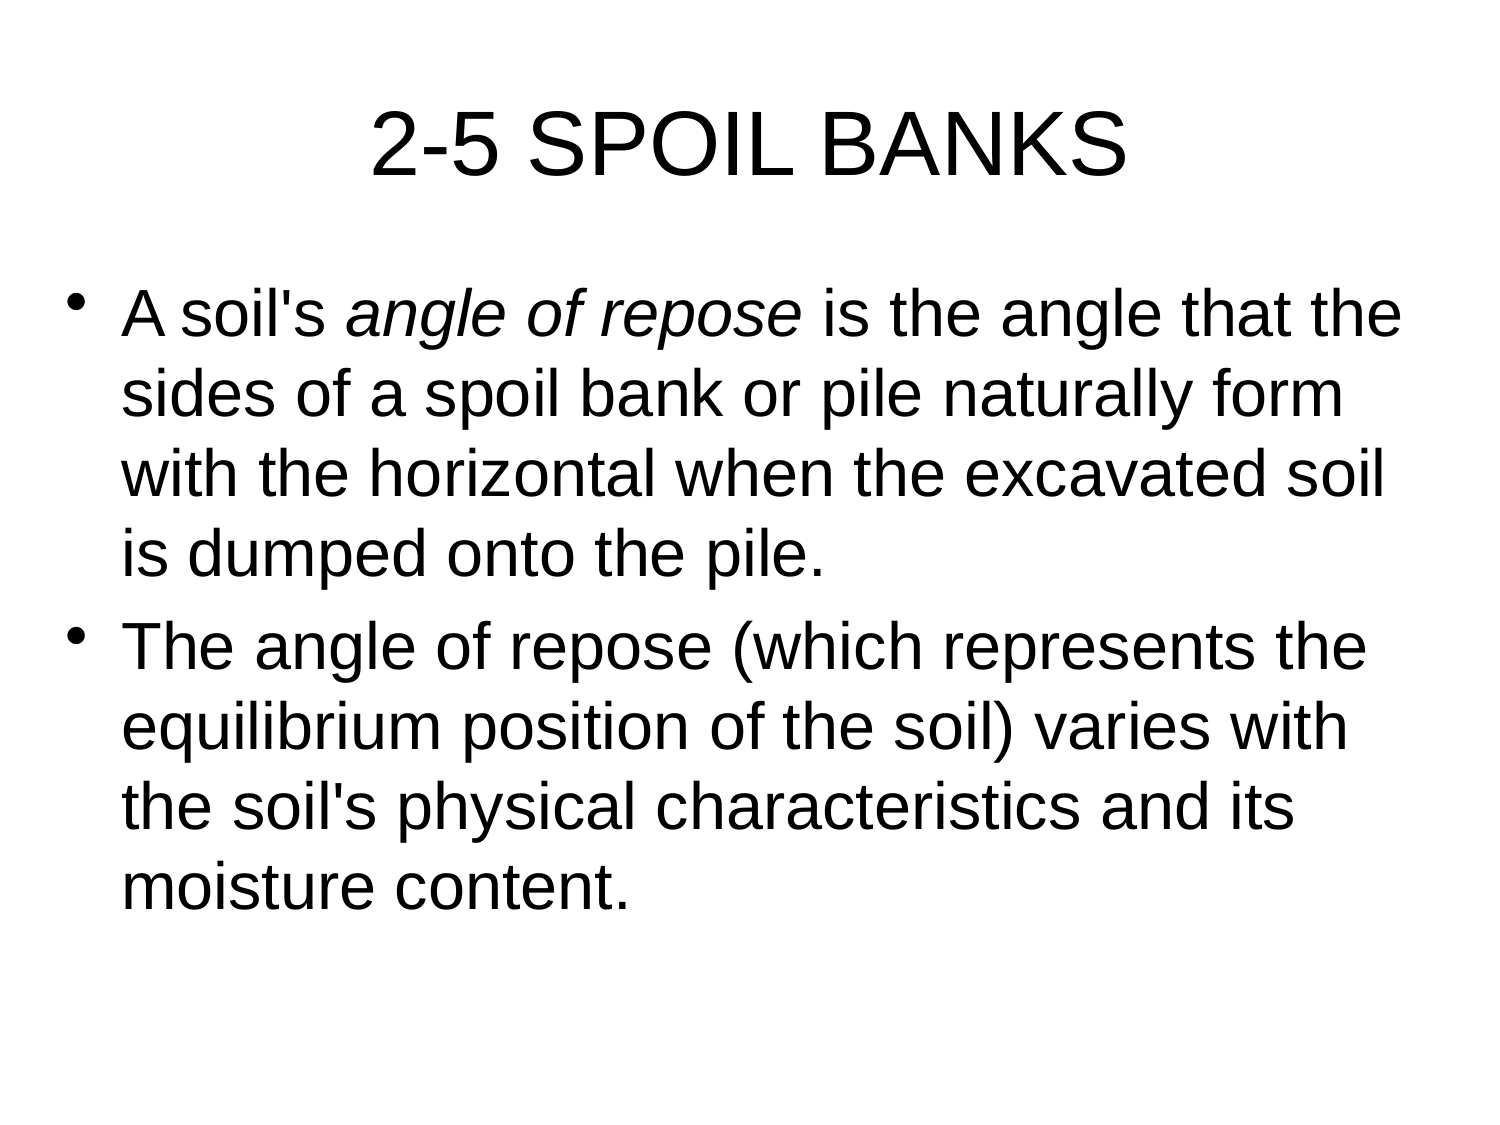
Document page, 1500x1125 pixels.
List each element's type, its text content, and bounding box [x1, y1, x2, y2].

list A soil's angle of repose is the angle that the sides of a spoil bank or pile naturally form with the horizontal when the excavated soil is dumped onto the pile. The angle of repose (which represents the equilibrium position of the soil) varies with the soil's physical characteristics and its moisture content. [49, 262, 1451, 1088]
title 2-5 SPOIL BANKS [74, 44, 1426, 233]
